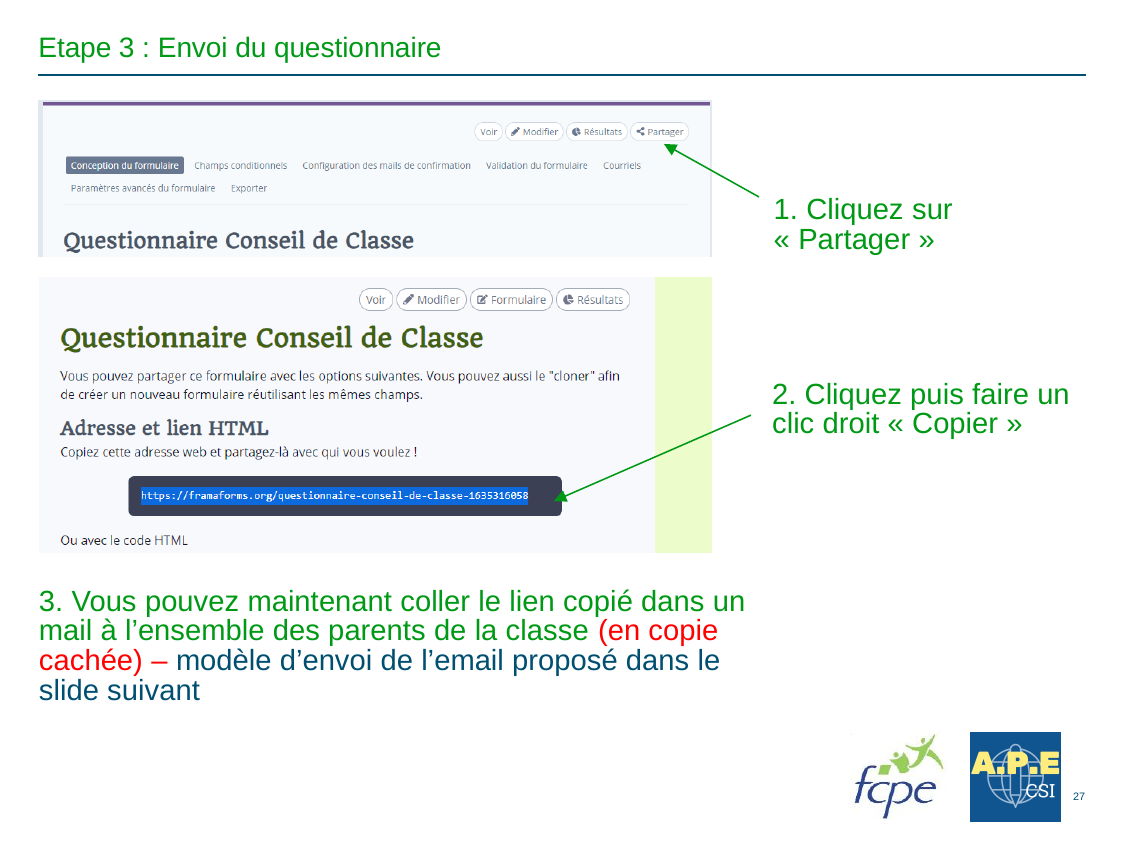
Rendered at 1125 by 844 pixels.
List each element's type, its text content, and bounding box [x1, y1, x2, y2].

picture [38, 277, 712, 554]
text_box 3. Vous pouvez maintenant coller le lien copié dans un mail à l’ensemble des parents de la classe (en copie cachée) – modèle d’envoi de l’email proposé dans le slide suivant [39, 587, 759, 707]
list Etape 3 : Envoi du questionnaire [38, 28, 993, 104]
slide_number 27 [1060, 791, 1086, 813]
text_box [553, 414, 752, 502]
picture [37, 100, 712, 257]
picture [970, 732, 1061, 822]
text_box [663, 143, 760, 198]
text_box 1. Cliquez sur « Partager » [773, 196, 1087, 256]
text_box 2. Cliquez puis faire un clic droit « Copier » [772, 380, 1086, 440]
picture [850, 730, 947, 820]
